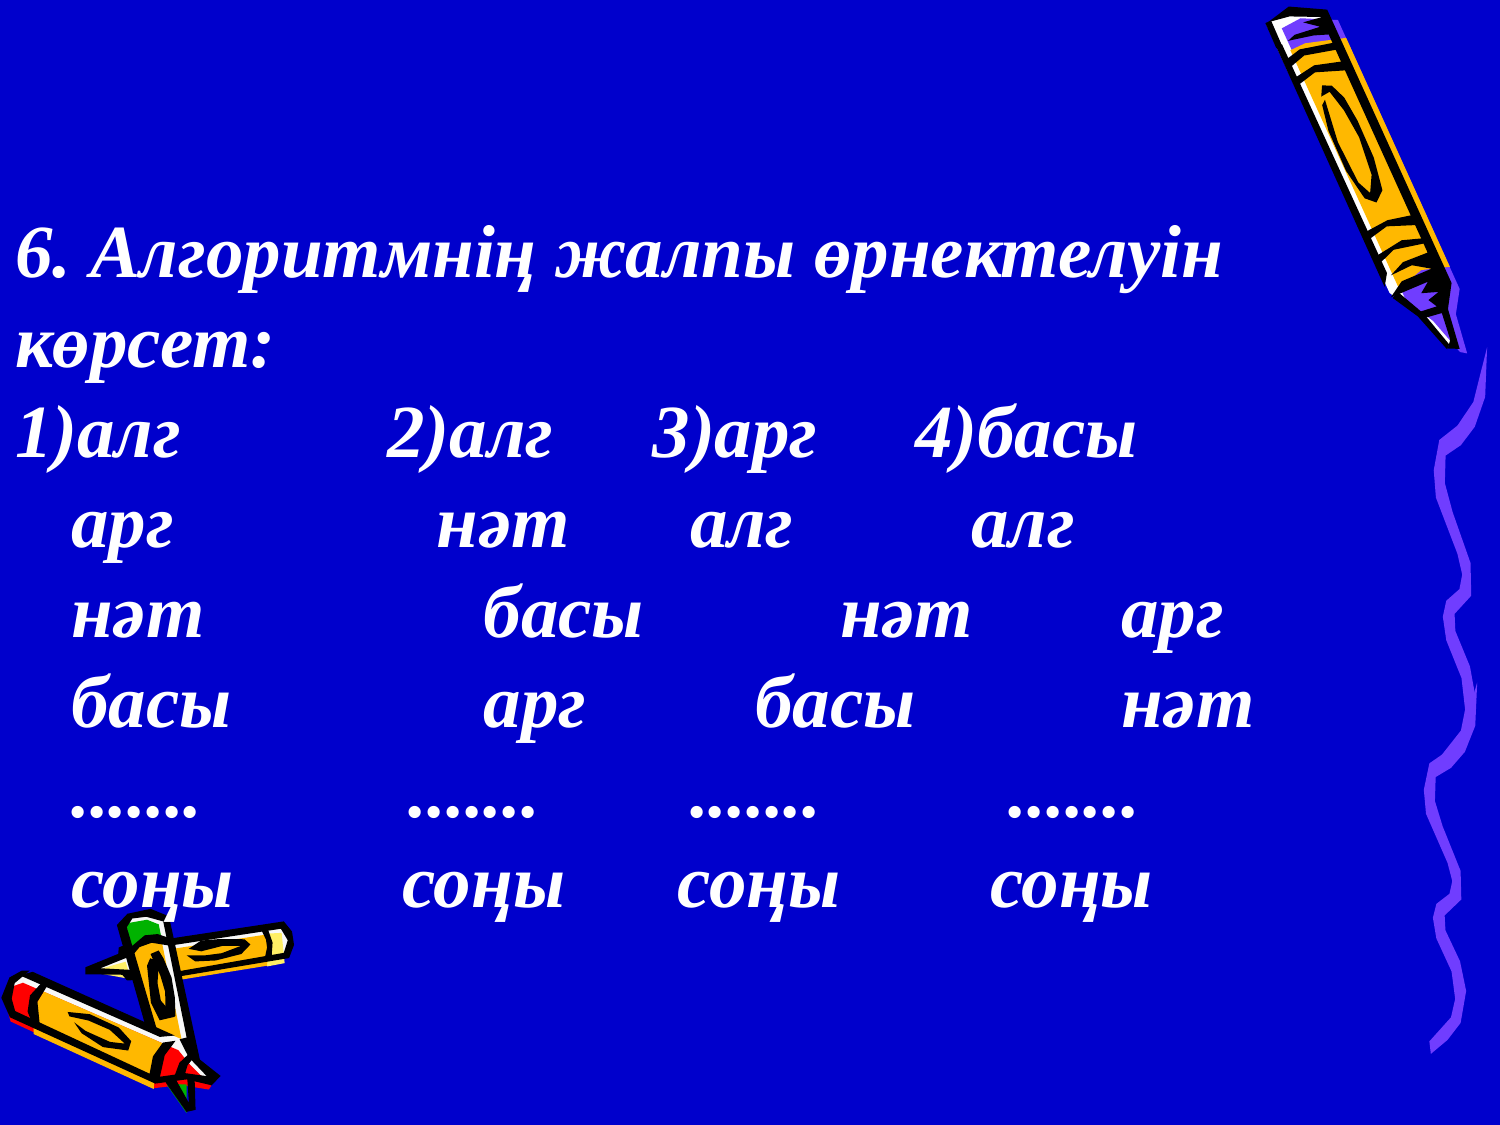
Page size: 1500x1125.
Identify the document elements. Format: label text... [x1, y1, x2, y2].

text_box 6. Алгоритмнің жалпы өрнектелуін көрсет: 1)алг 2)алг 3)арг 4)басы арг нәт алг алг нәт басы нәт арг басы арг басы нәт ....... ....... ....... ....... соңы соңы соңы соңы [0, 75, 1500, 1050]
